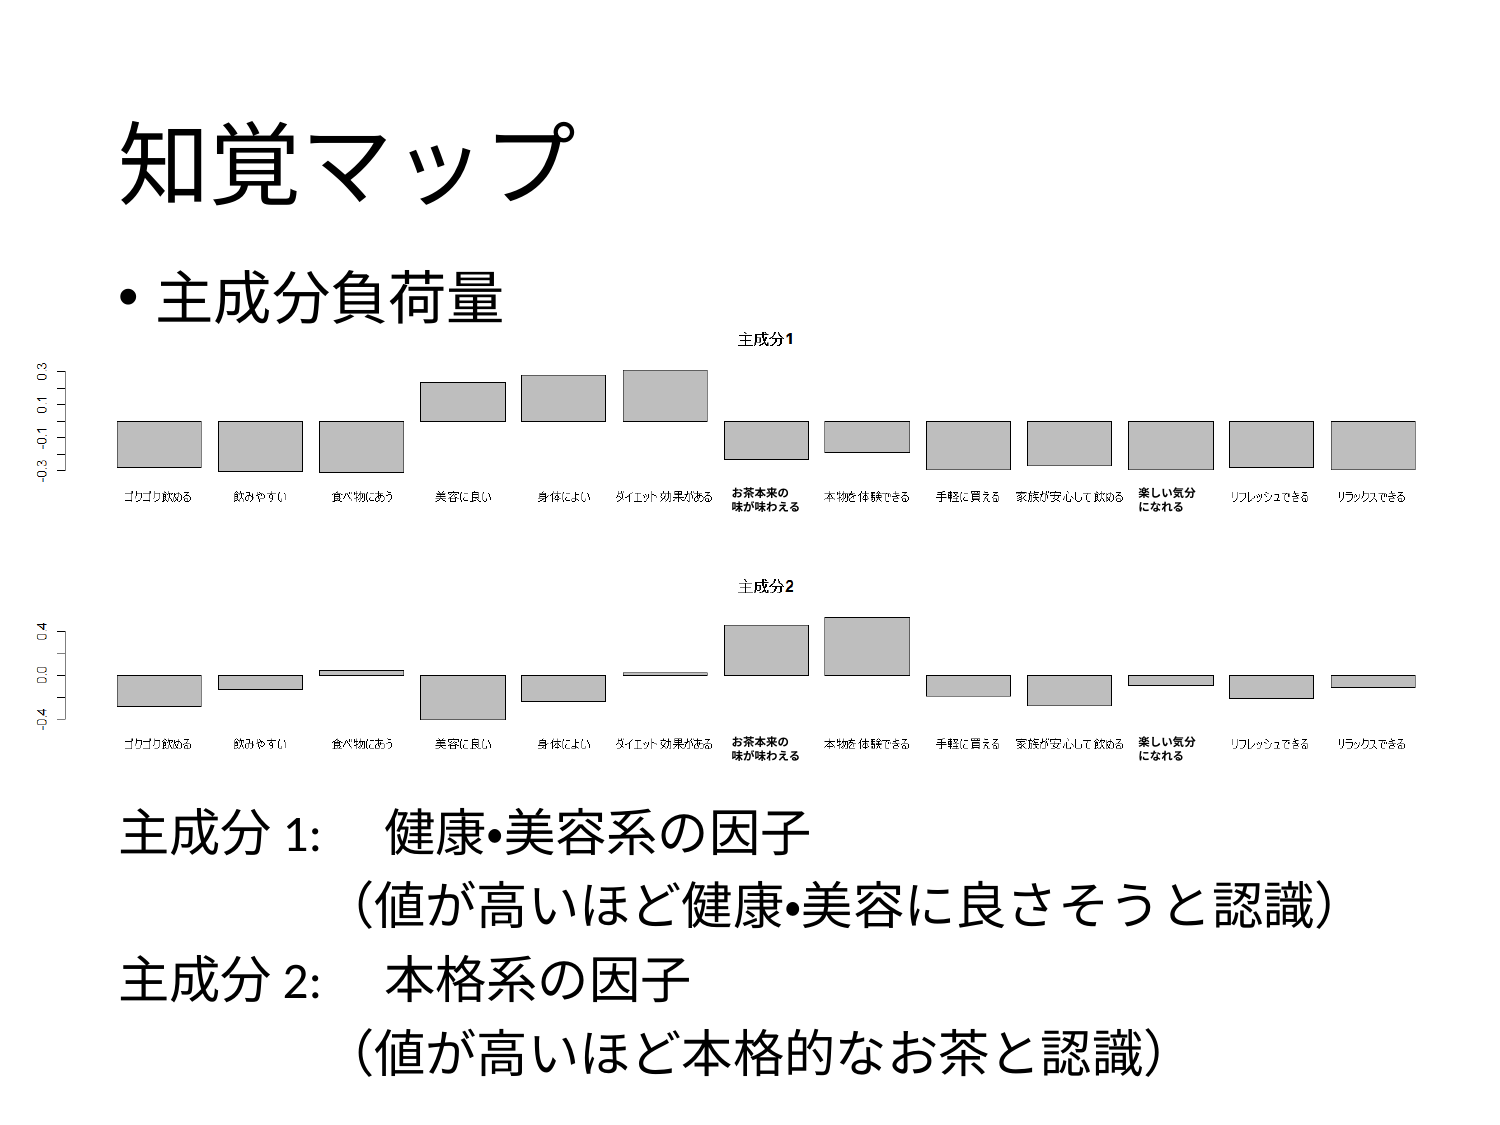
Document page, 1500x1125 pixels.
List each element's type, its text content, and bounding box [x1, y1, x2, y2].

list 主成分負荷量 [103, 261, 1397, 305]
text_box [0, 305, 1500, 800]
text_box 主成分1: 健康・美容系の因子 （値が高いほど健康・美容に良さそうと認識） 主成分2: 本格系の因子 （値が高いほど本格的なお茶と認識） [103, 800, 1397, 1097]
title 知覚マップ [103, 59, 1397, 261]
